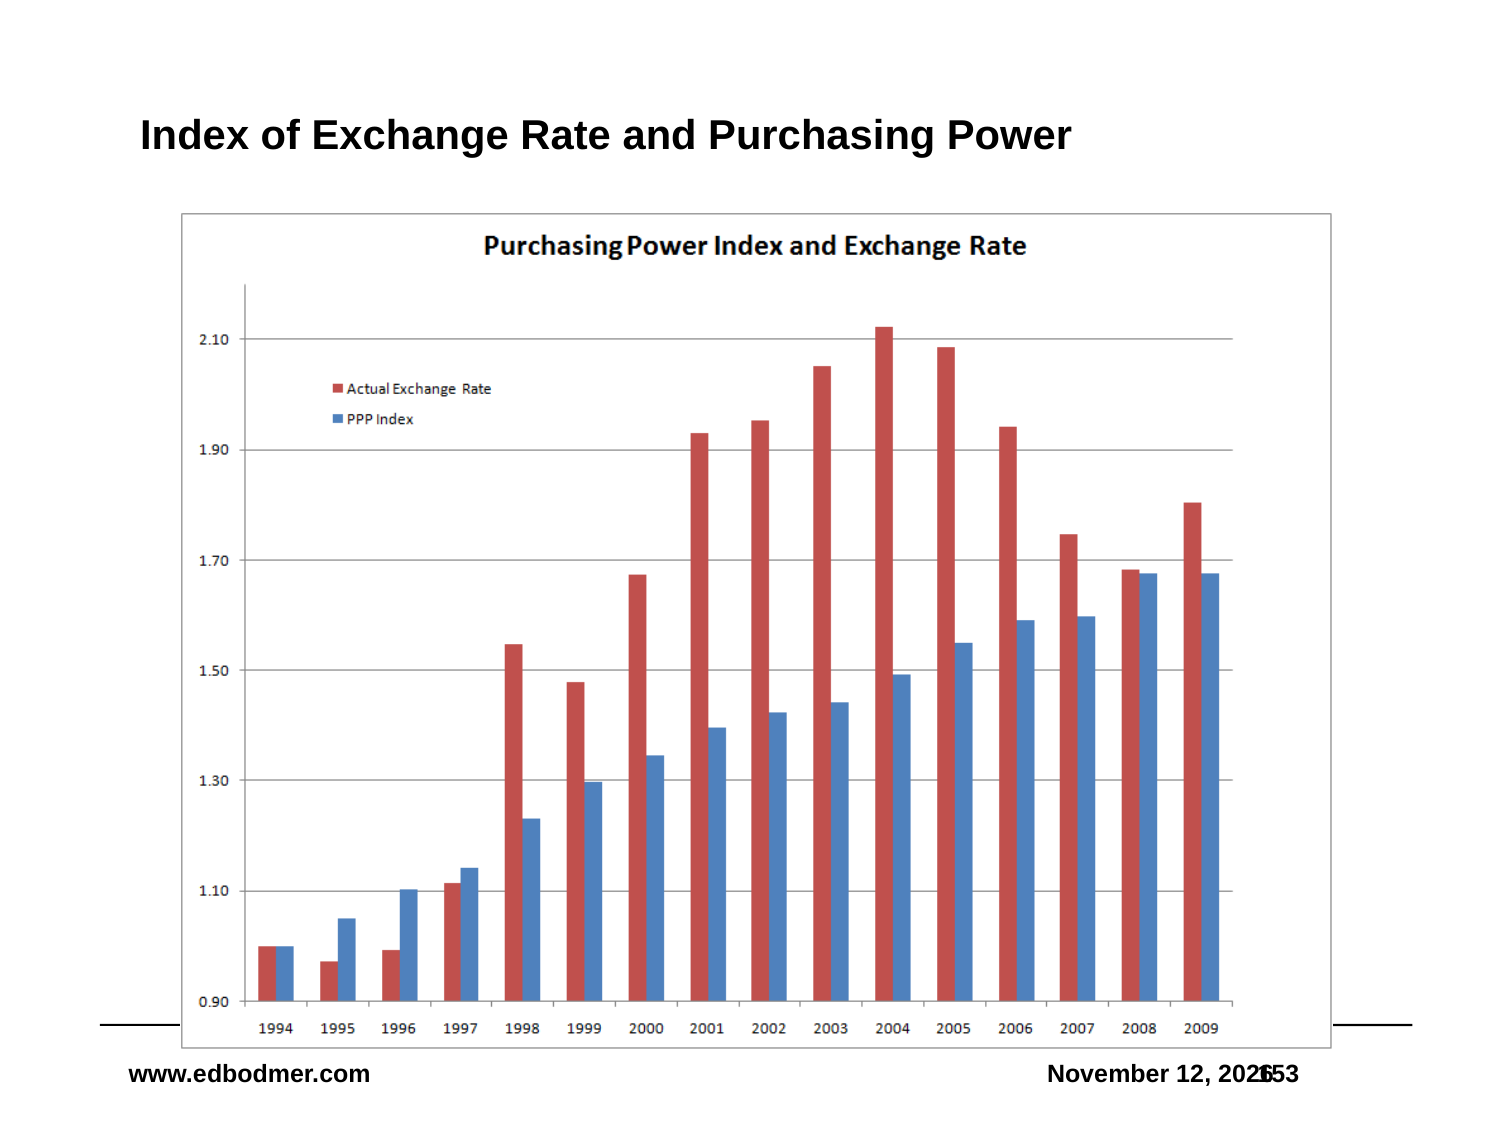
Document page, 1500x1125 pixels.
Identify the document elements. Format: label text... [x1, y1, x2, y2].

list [179, 212, 1333, 1051]
title Index of Exchange Rate and Purchasing Power [124, 99, 1288, 226]
